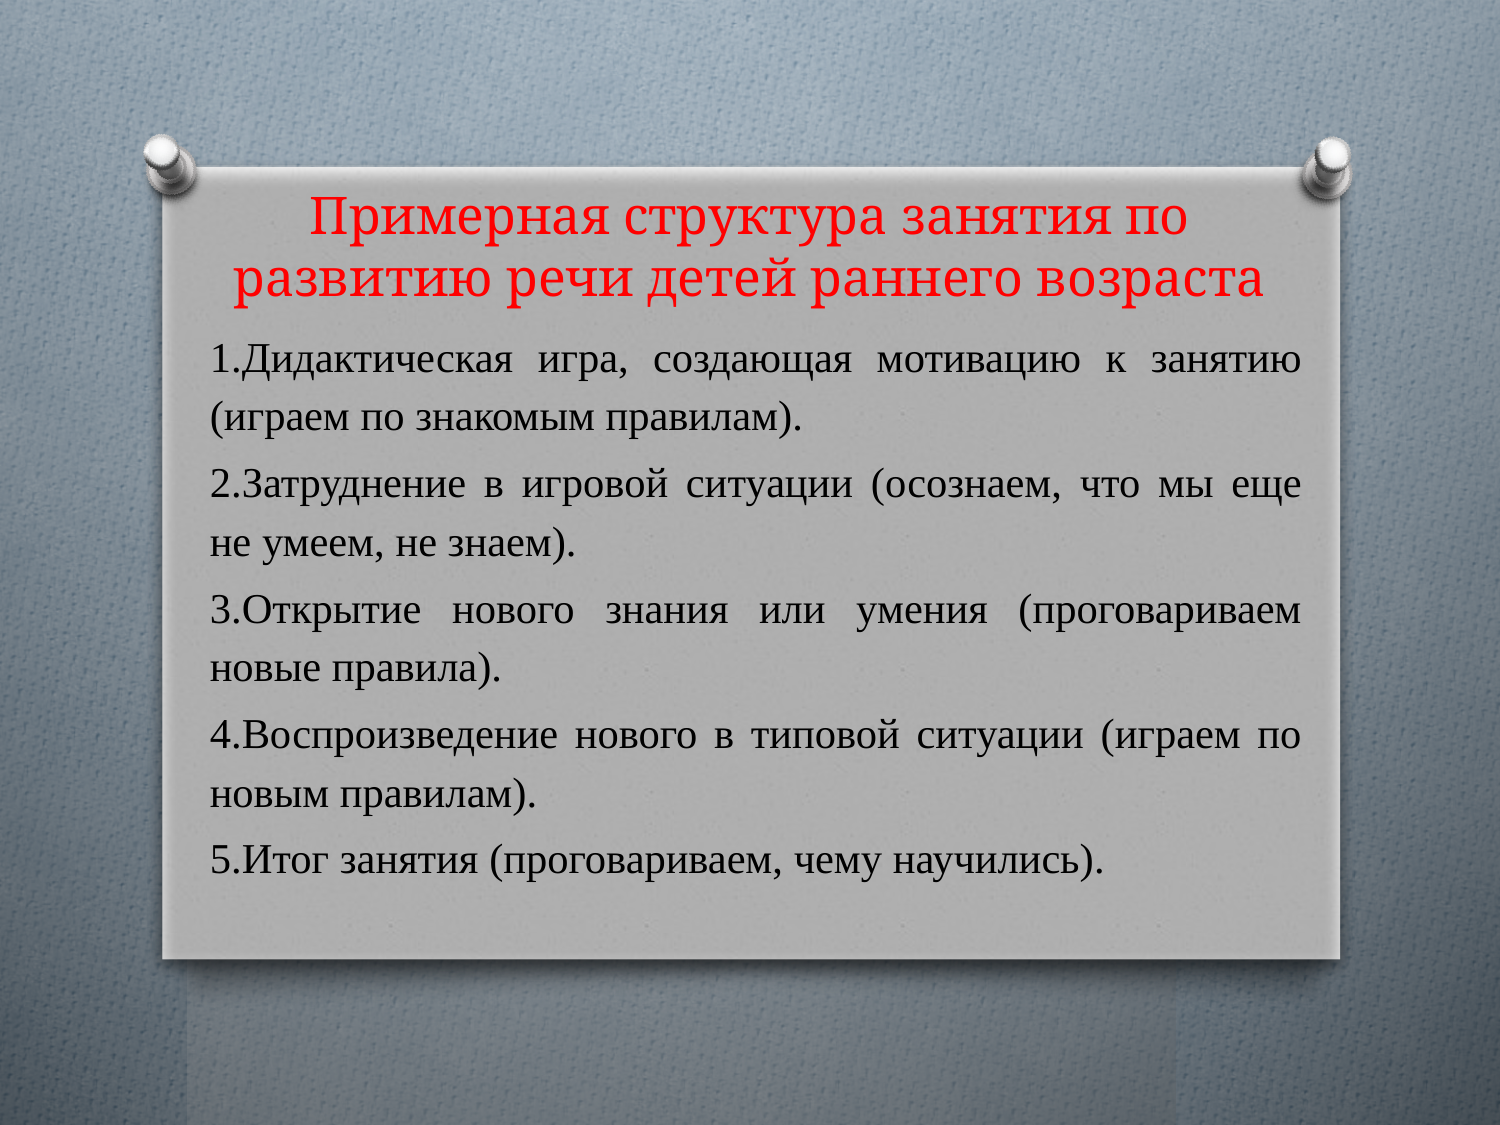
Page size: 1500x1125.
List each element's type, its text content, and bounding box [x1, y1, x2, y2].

title Примерная структура занятия по развитию речи детей раннего возраста [218, 172, 1282, 314]
subtitle 1.Дидактическая игра, создающая мотивацию к занятию (играем по знакомым правилам). 2.Затруднение в игровой ситуации (осознаем, что мы еще не умеем, не знаем). 3.Открытие нового знания или умения (проговариваем новые правила). 4.Воспроизведение нового в типовой ситуации (играем по новым правилам). 5.Итог занятия (проговариваем, чему научились). [194, 314, 1317, 894]
picture [1274, 109, 1396, 230]
picture [112, 100, 235, 224]
